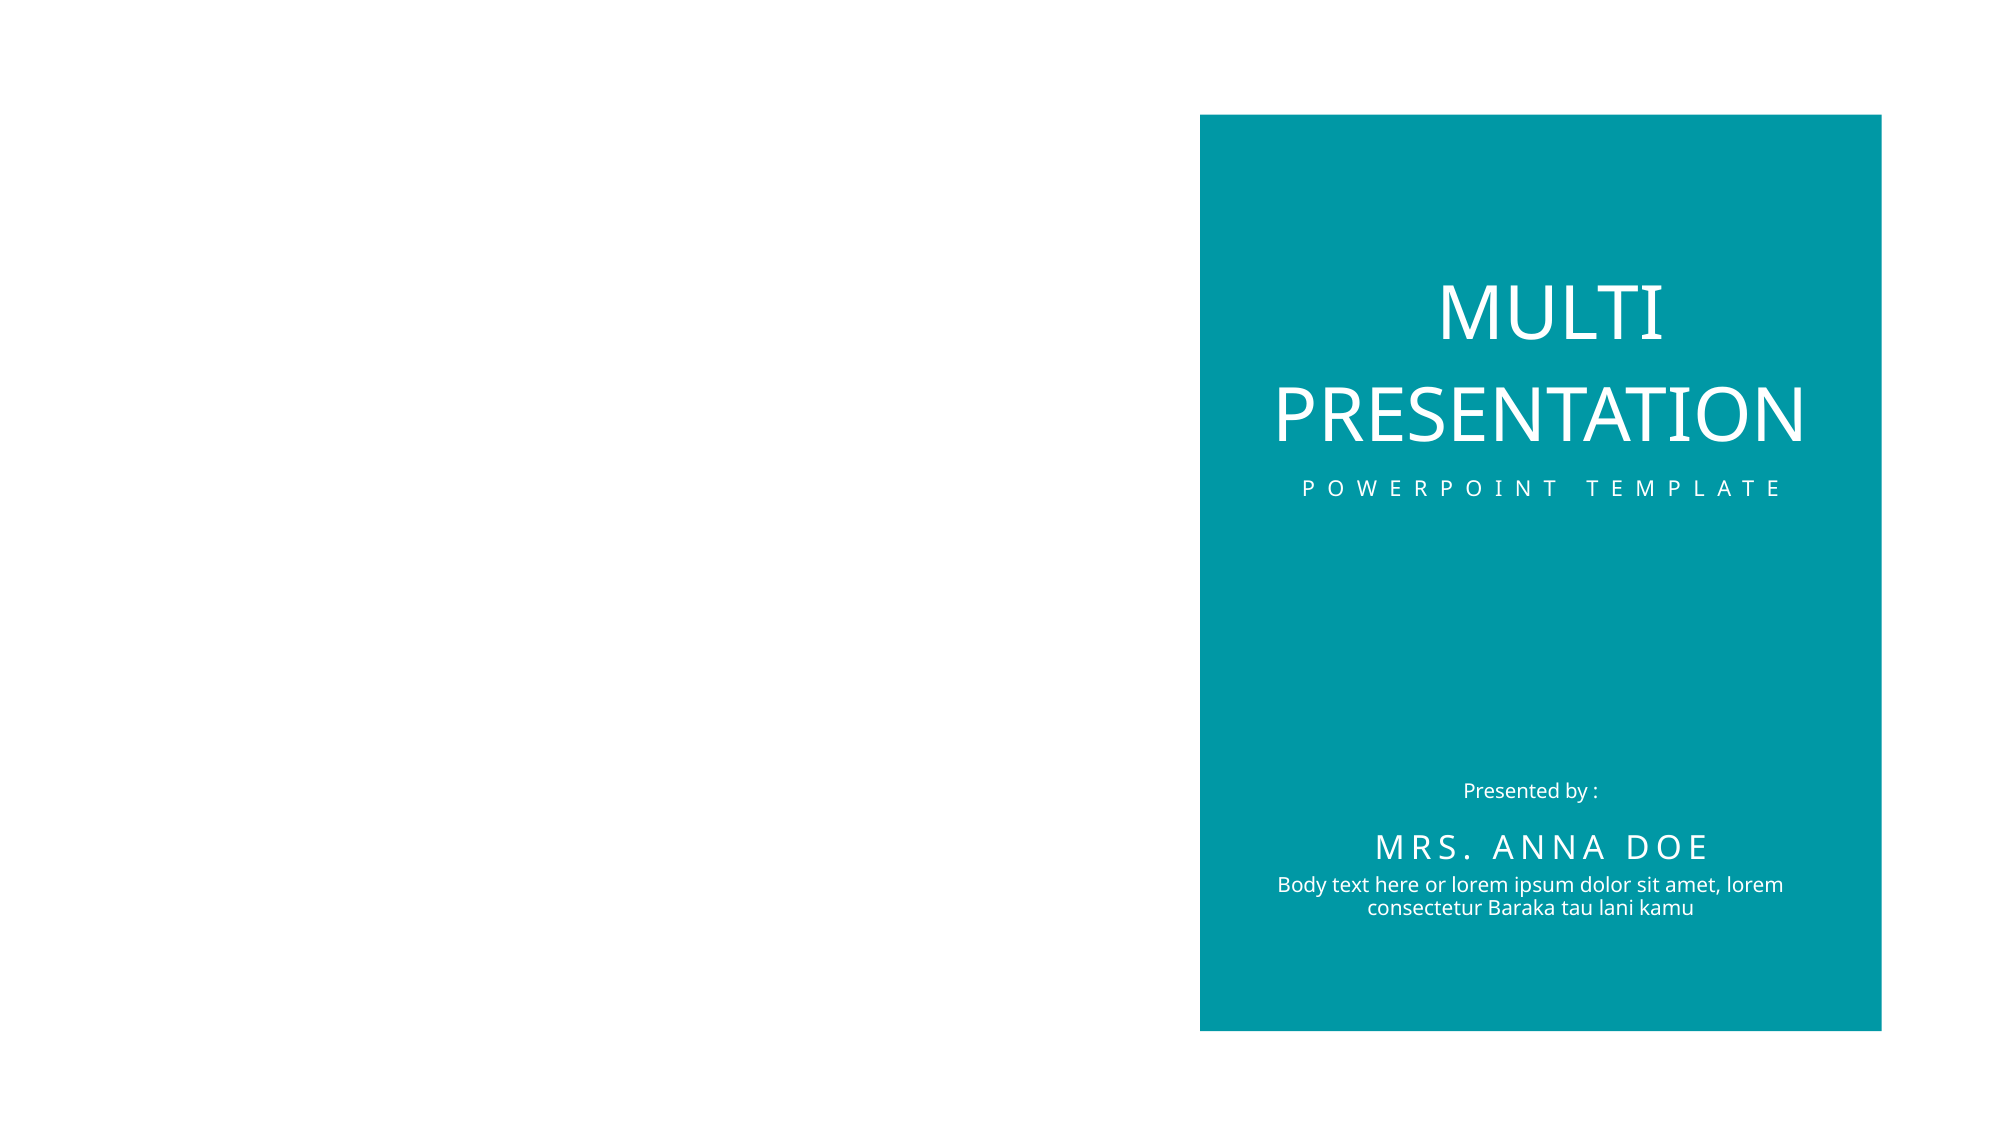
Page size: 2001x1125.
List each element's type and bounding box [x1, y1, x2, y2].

picture [127, 114, 1882, 1032]
